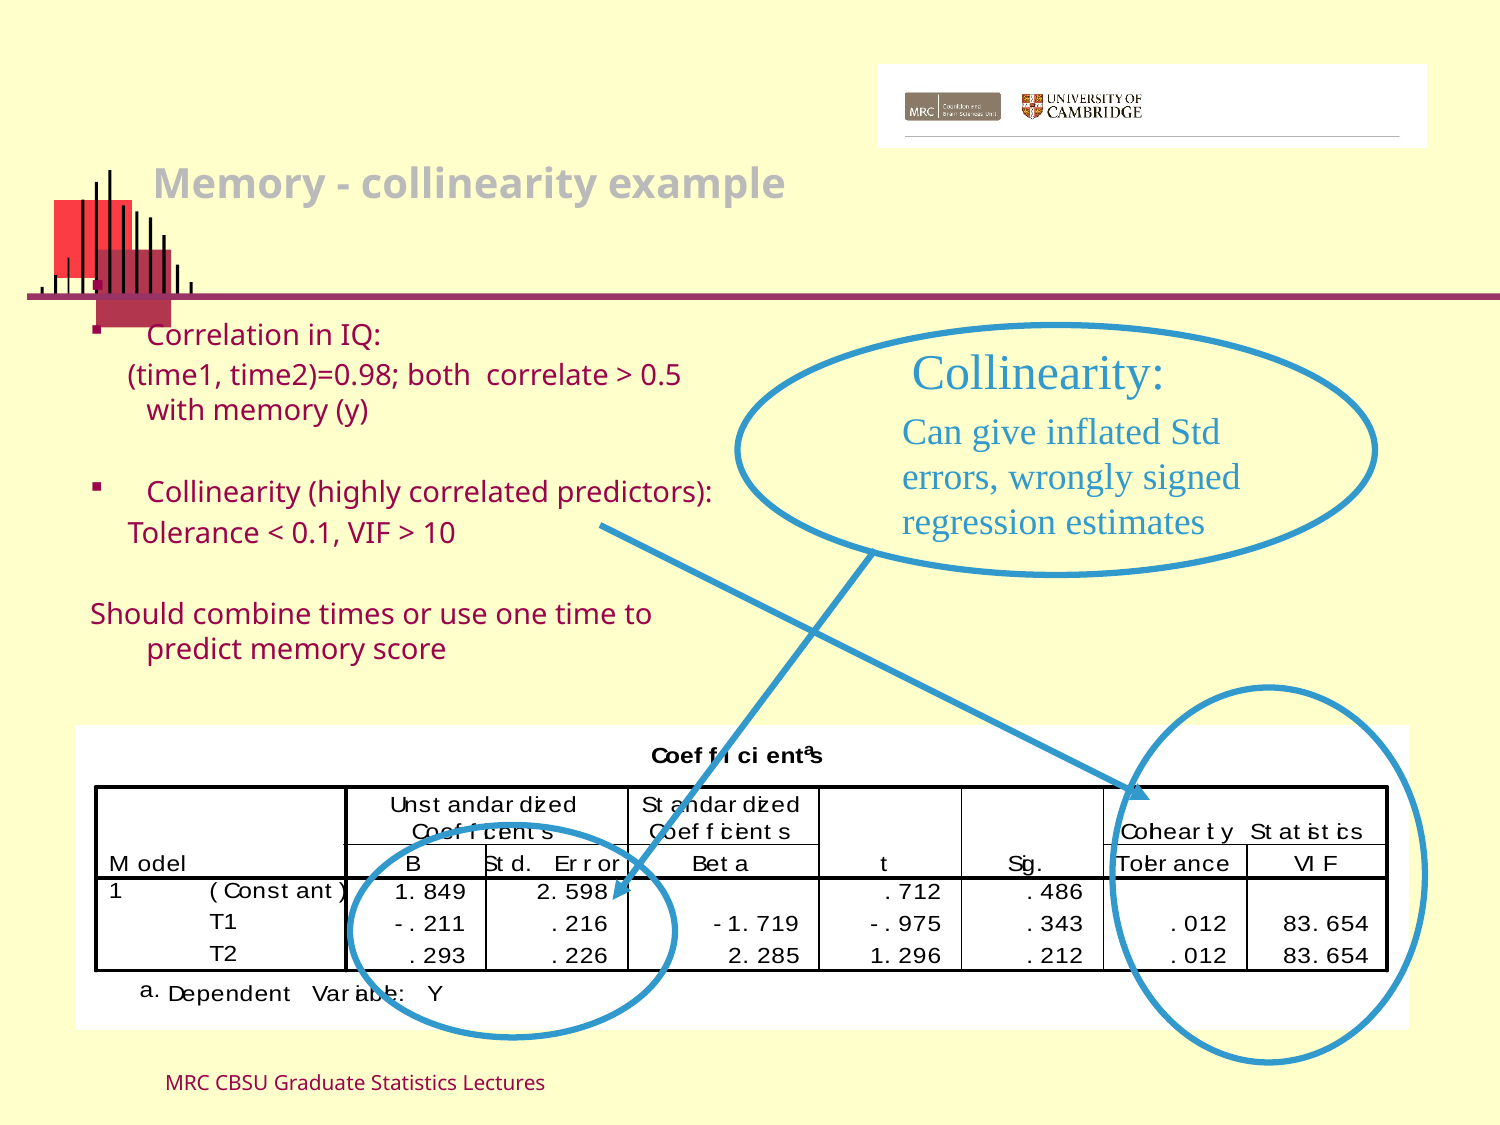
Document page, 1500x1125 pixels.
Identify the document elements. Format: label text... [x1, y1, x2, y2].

text_box Collinearity: [897, 331, 1181, 407]
footer MRC CBSU Graduate Statistics Lectures [149, 1062, 988, 1101]
text_box Can give inflated Std errors, wrongly signed regression estimates [887, 399, 1275, 550]
picture [877, 64, 1427, 148]
text_box [958, 324, 1155, 331]
text_box [1181, 334, 1375, 541]
text_box [737, 341, 1248, 575]
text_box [74, 724, 1463, 1038]
text_box [1206, 1047, 1331, 1063]
text_box [1177, 687, 1361, 723]
list Correlation in IQ: (time1, time2)=0.98; both correlate > 0.5 with memory (y) Collinearity (highly correlated predictors): Tolerance < 0.1, VIF > 10 Should combine times or use one time to predict memory score [75, 262, 738, 723]
title Memory - collinearity example [137, 137, 988, 233]
